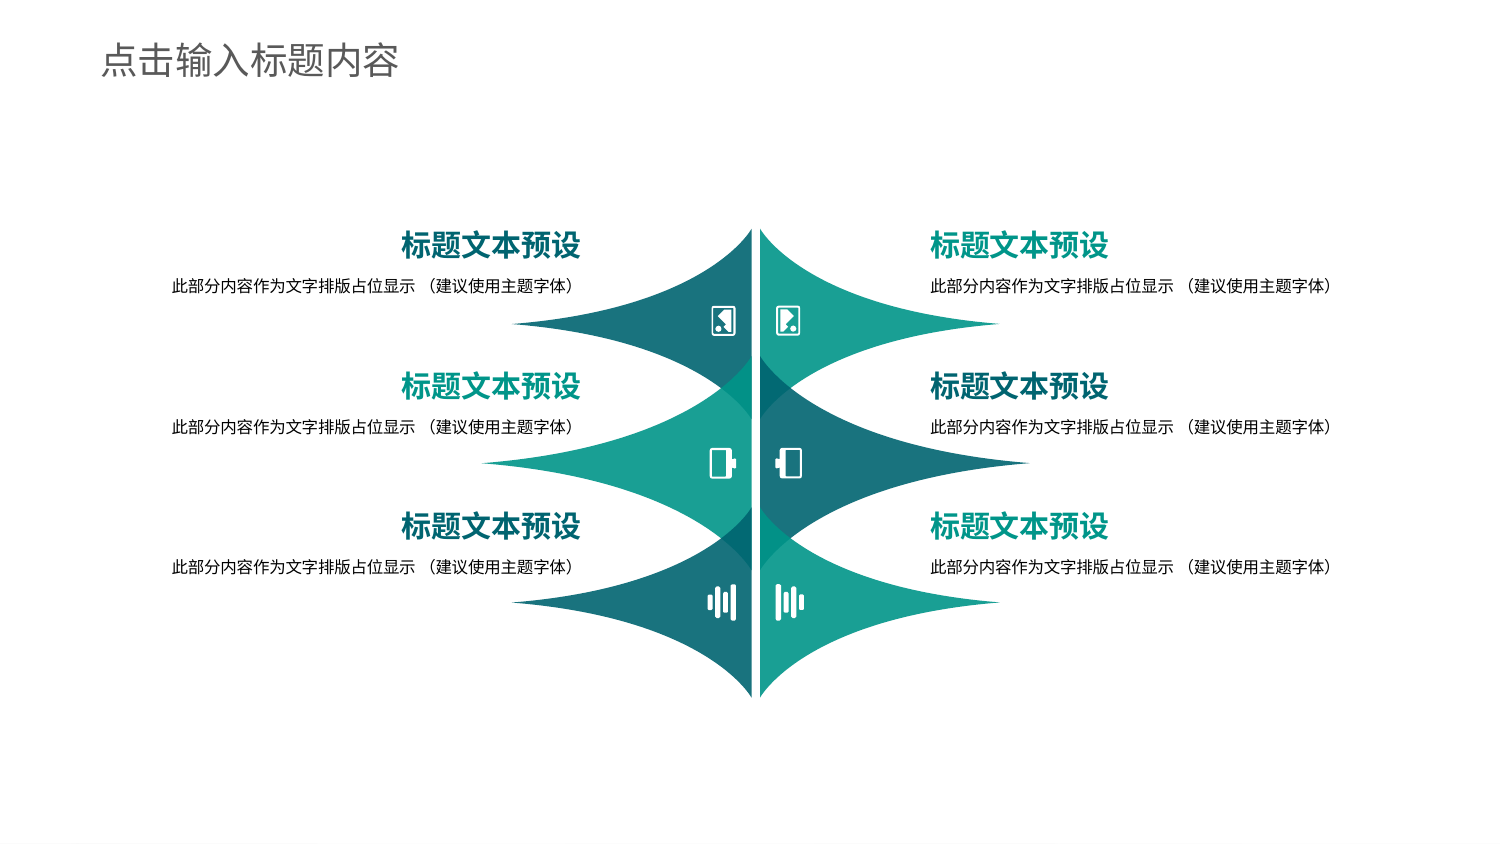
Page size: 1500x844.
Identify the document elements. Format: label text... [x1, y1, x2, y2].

text_box 点击输入标题内容 [100, 28, 450, 91]
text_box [108, 226, 1392, 698]
